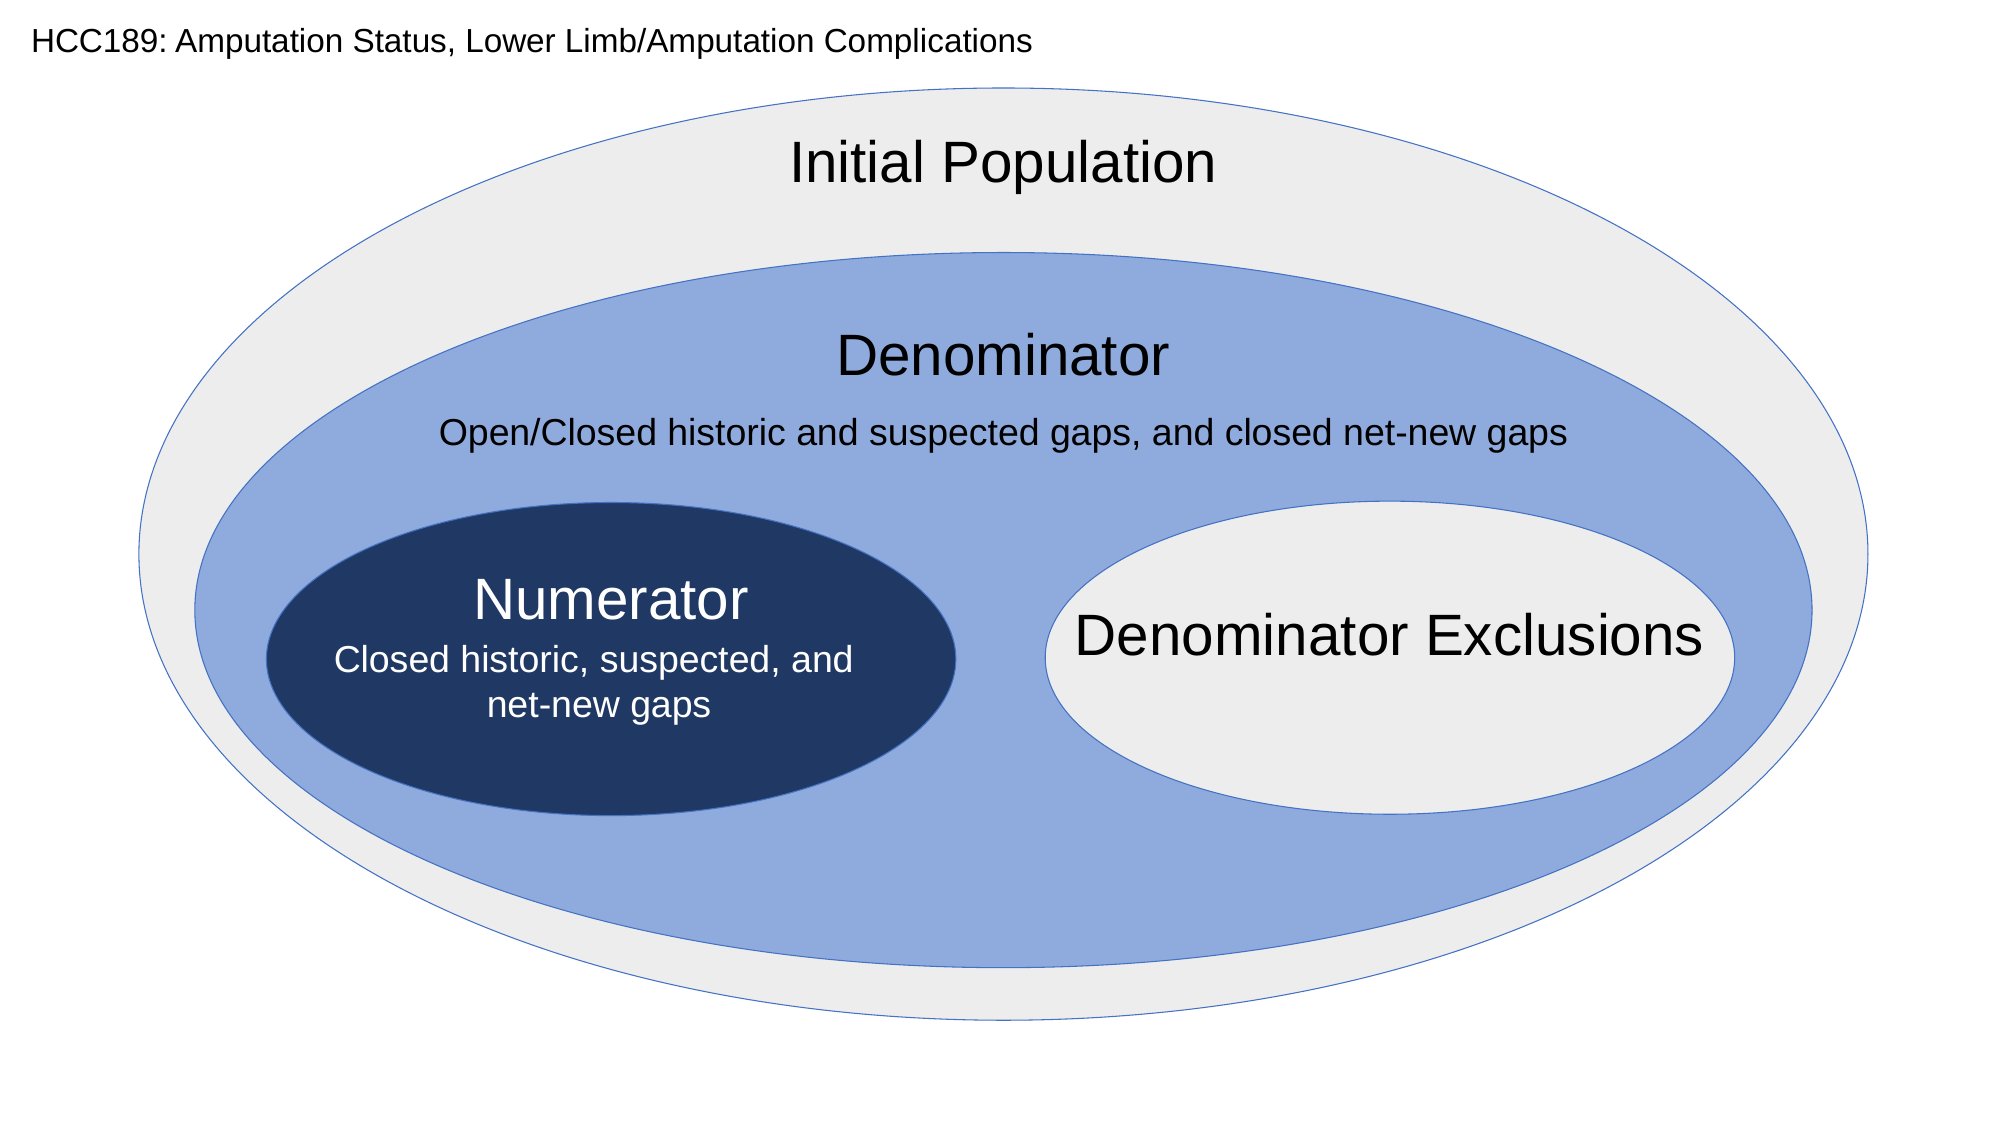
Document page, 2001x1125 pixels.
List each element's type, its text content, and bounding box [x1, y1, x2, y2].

text_box HCC189: Amputation Status, Lower Limb/Amputation Complications [16, 11, 1085, 67]
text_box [138, 87, 1868, 1021]
